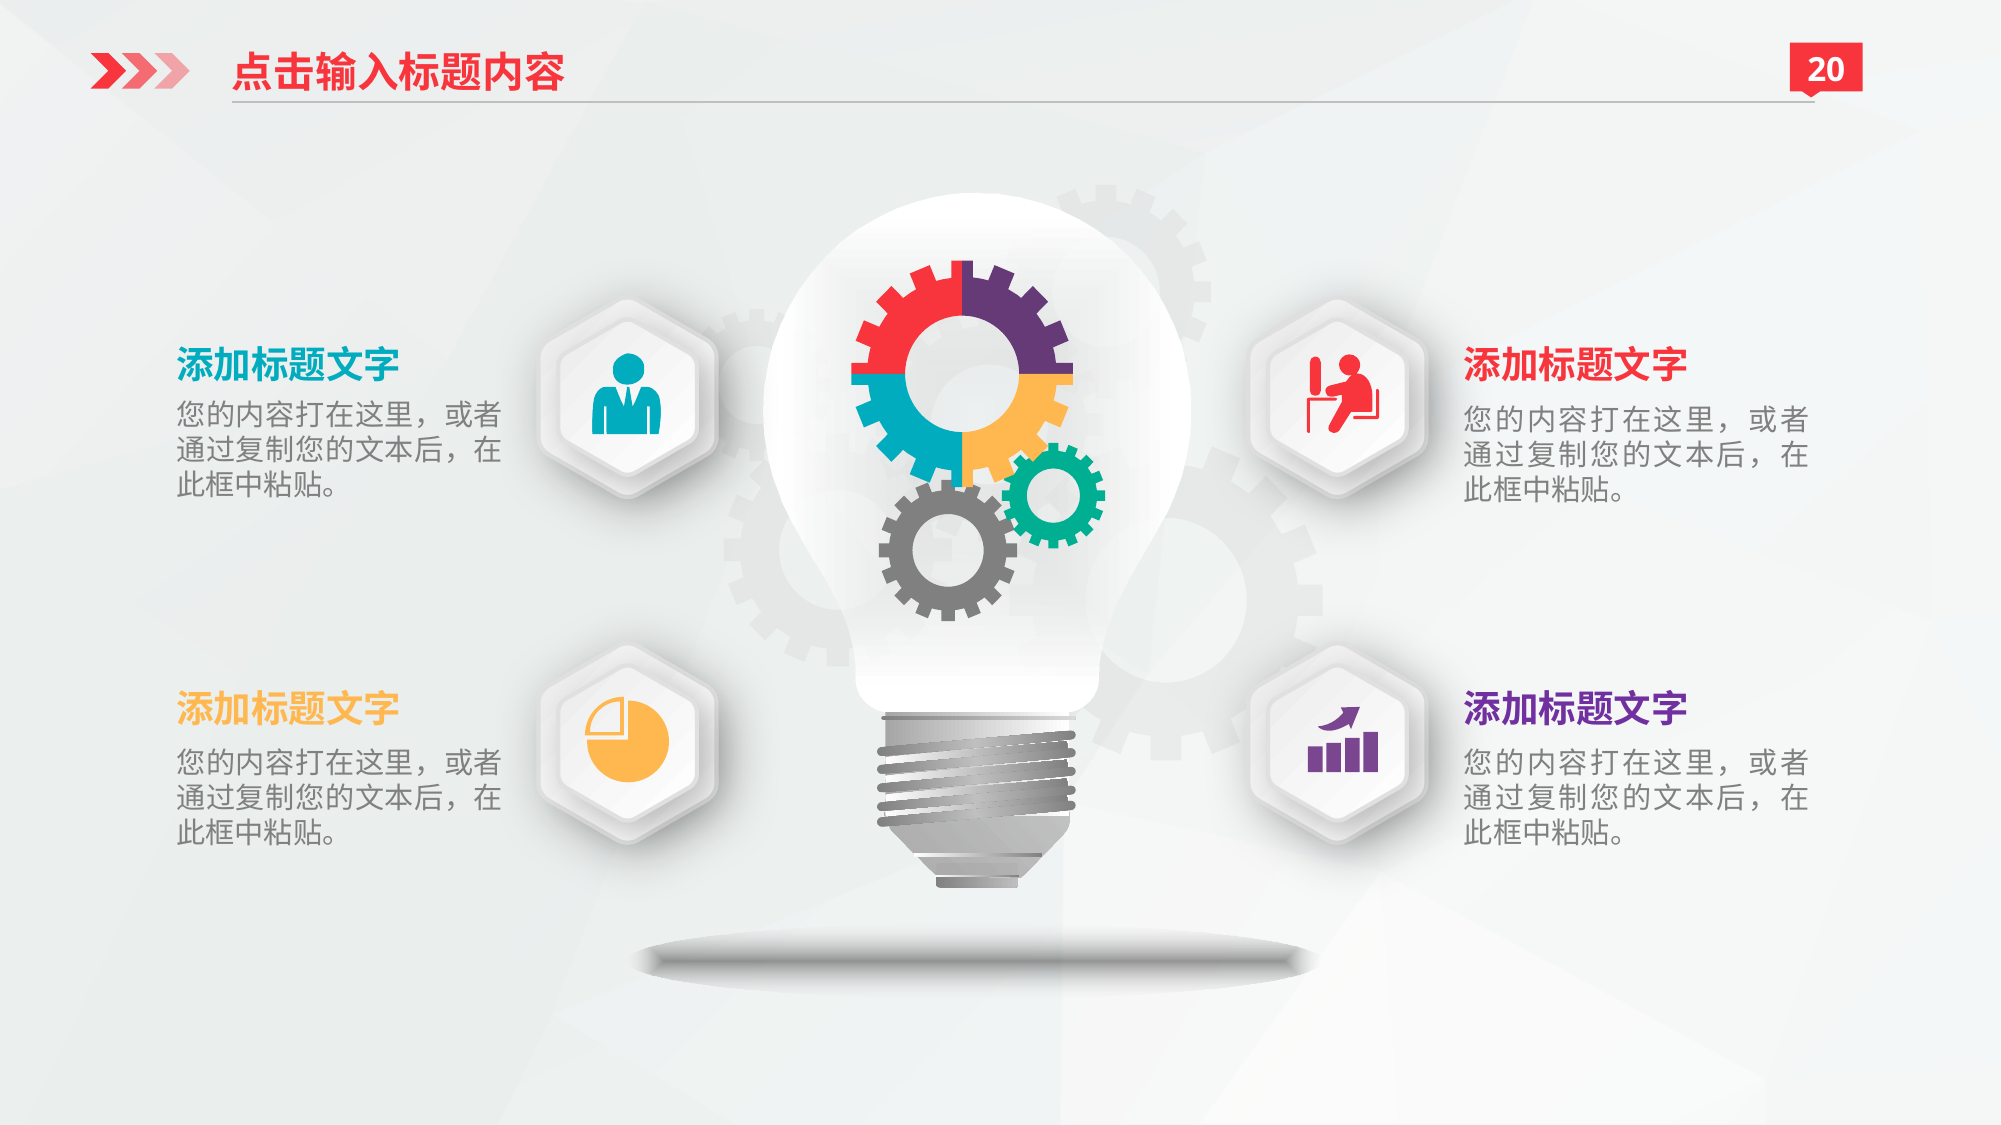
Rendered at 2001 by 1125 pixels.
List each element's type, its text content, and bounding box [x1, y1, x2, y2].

text_box 点击输入标题内容 [220, 39, 587, 102]
text_box [623, 920, 1325, 1001]
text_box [584, 696, 670, 783]
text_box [90, 52, 191, 89]
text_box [592, 353, 662, 435]
text_box 20 [1789, 42, 1863, 94]
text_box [851, 260, 1074, 488]
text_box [1448, 677, 1840, 858]
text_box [538, 642, 717, 844]
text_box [1248, 642, 1427, 844]
text_box [1802, 94, 1821, 100]
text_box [538, 296, 717, 498]
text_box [763, 192, 1192, 890]
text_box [1307, 706, 1379, 773]
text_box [1306, 354, 1380, 434]
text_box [161, 333, 534, 511]
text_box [1448, 333, 1840, 516]
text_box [682, 184, 1323, 761]
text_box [1248, 296, 1427, 498]
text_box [161, 677, 534, 858]
picture [0, 0, 2001, 1125]
